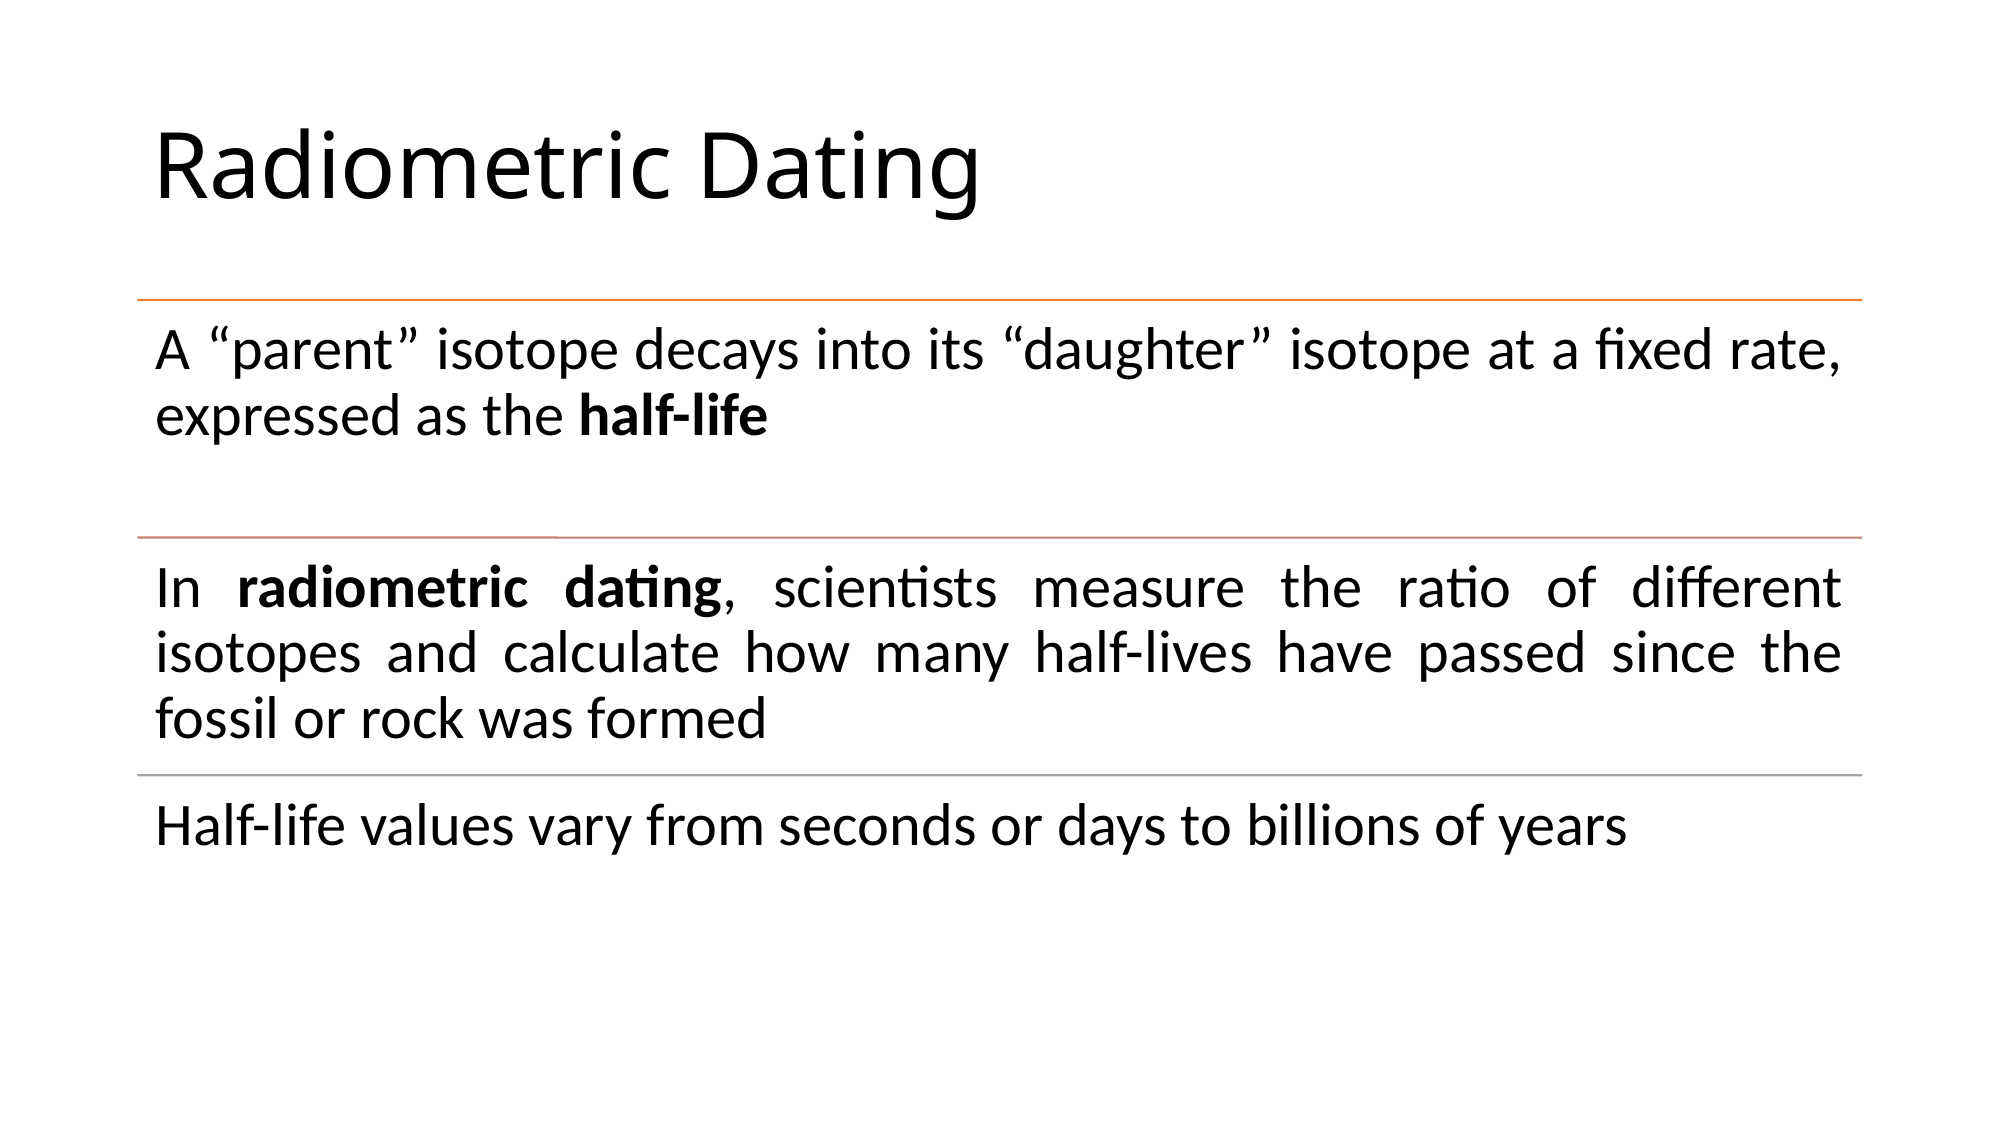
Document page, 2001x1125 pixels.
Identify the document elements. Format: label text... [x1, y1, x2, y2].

title Radiometric Dating [137, 59, 1863, 278]
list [137, 299, 1863, 1014]
